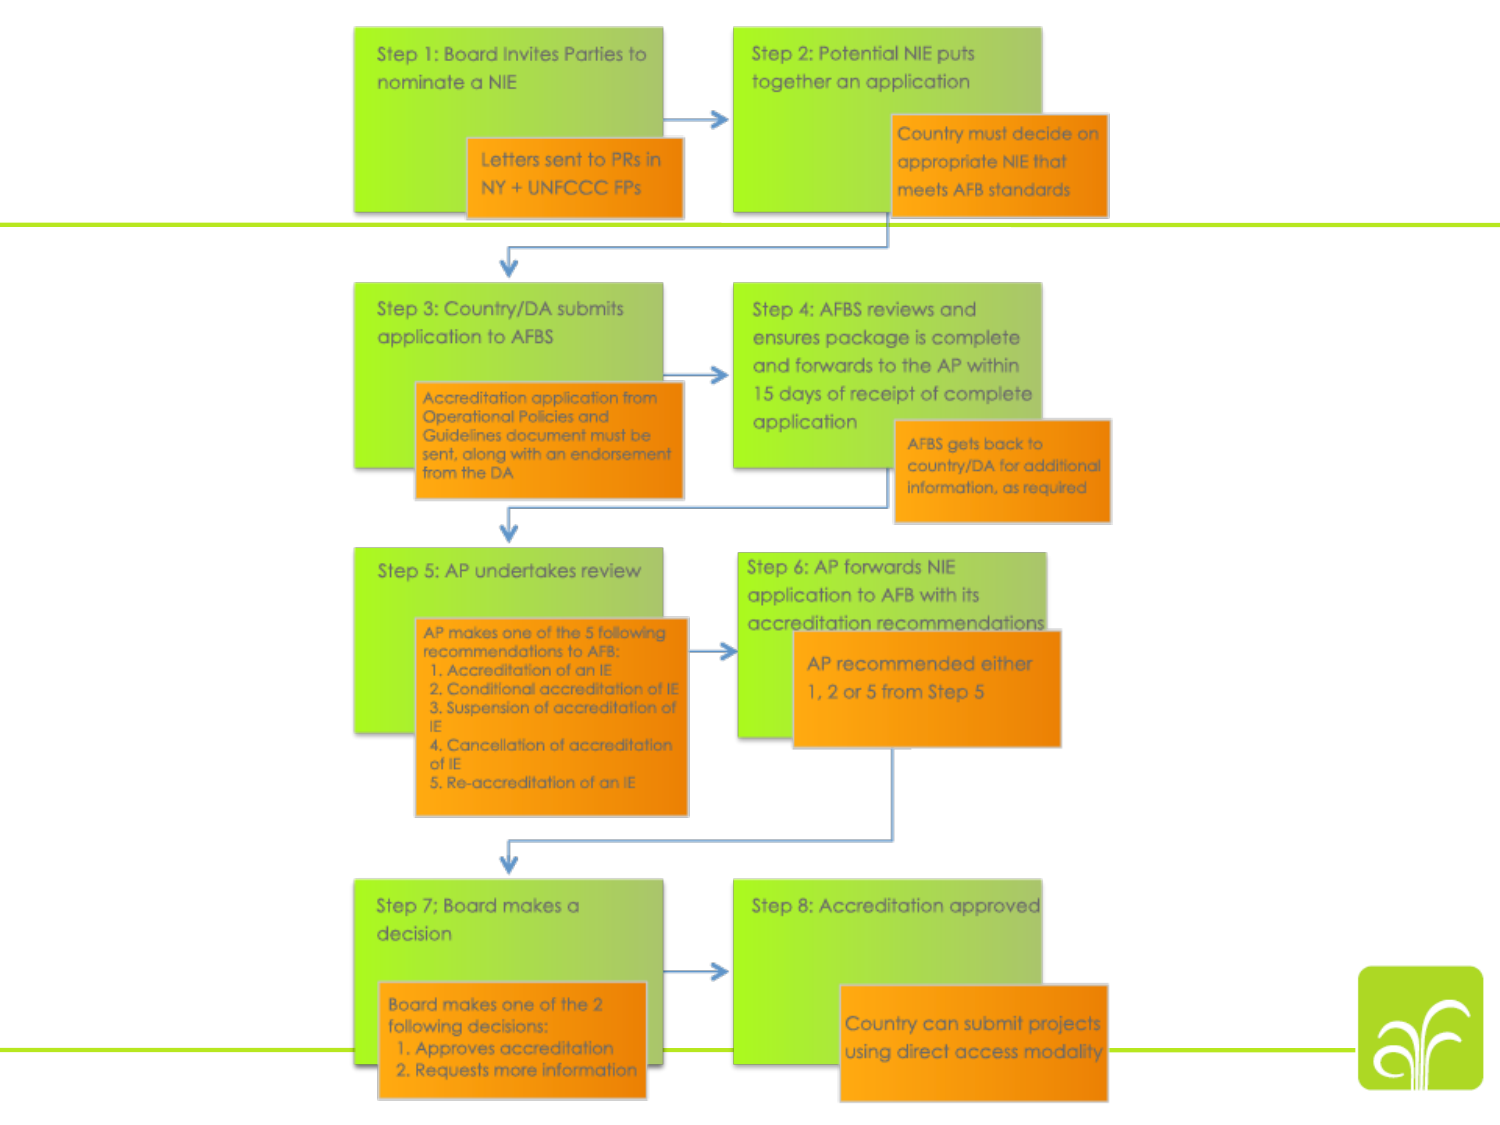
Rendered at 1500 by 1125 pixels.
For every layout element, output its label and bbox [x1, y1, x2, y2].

picture [1324, 948, 1500, 1105]
picture [337, 22, 1113, 1113]
